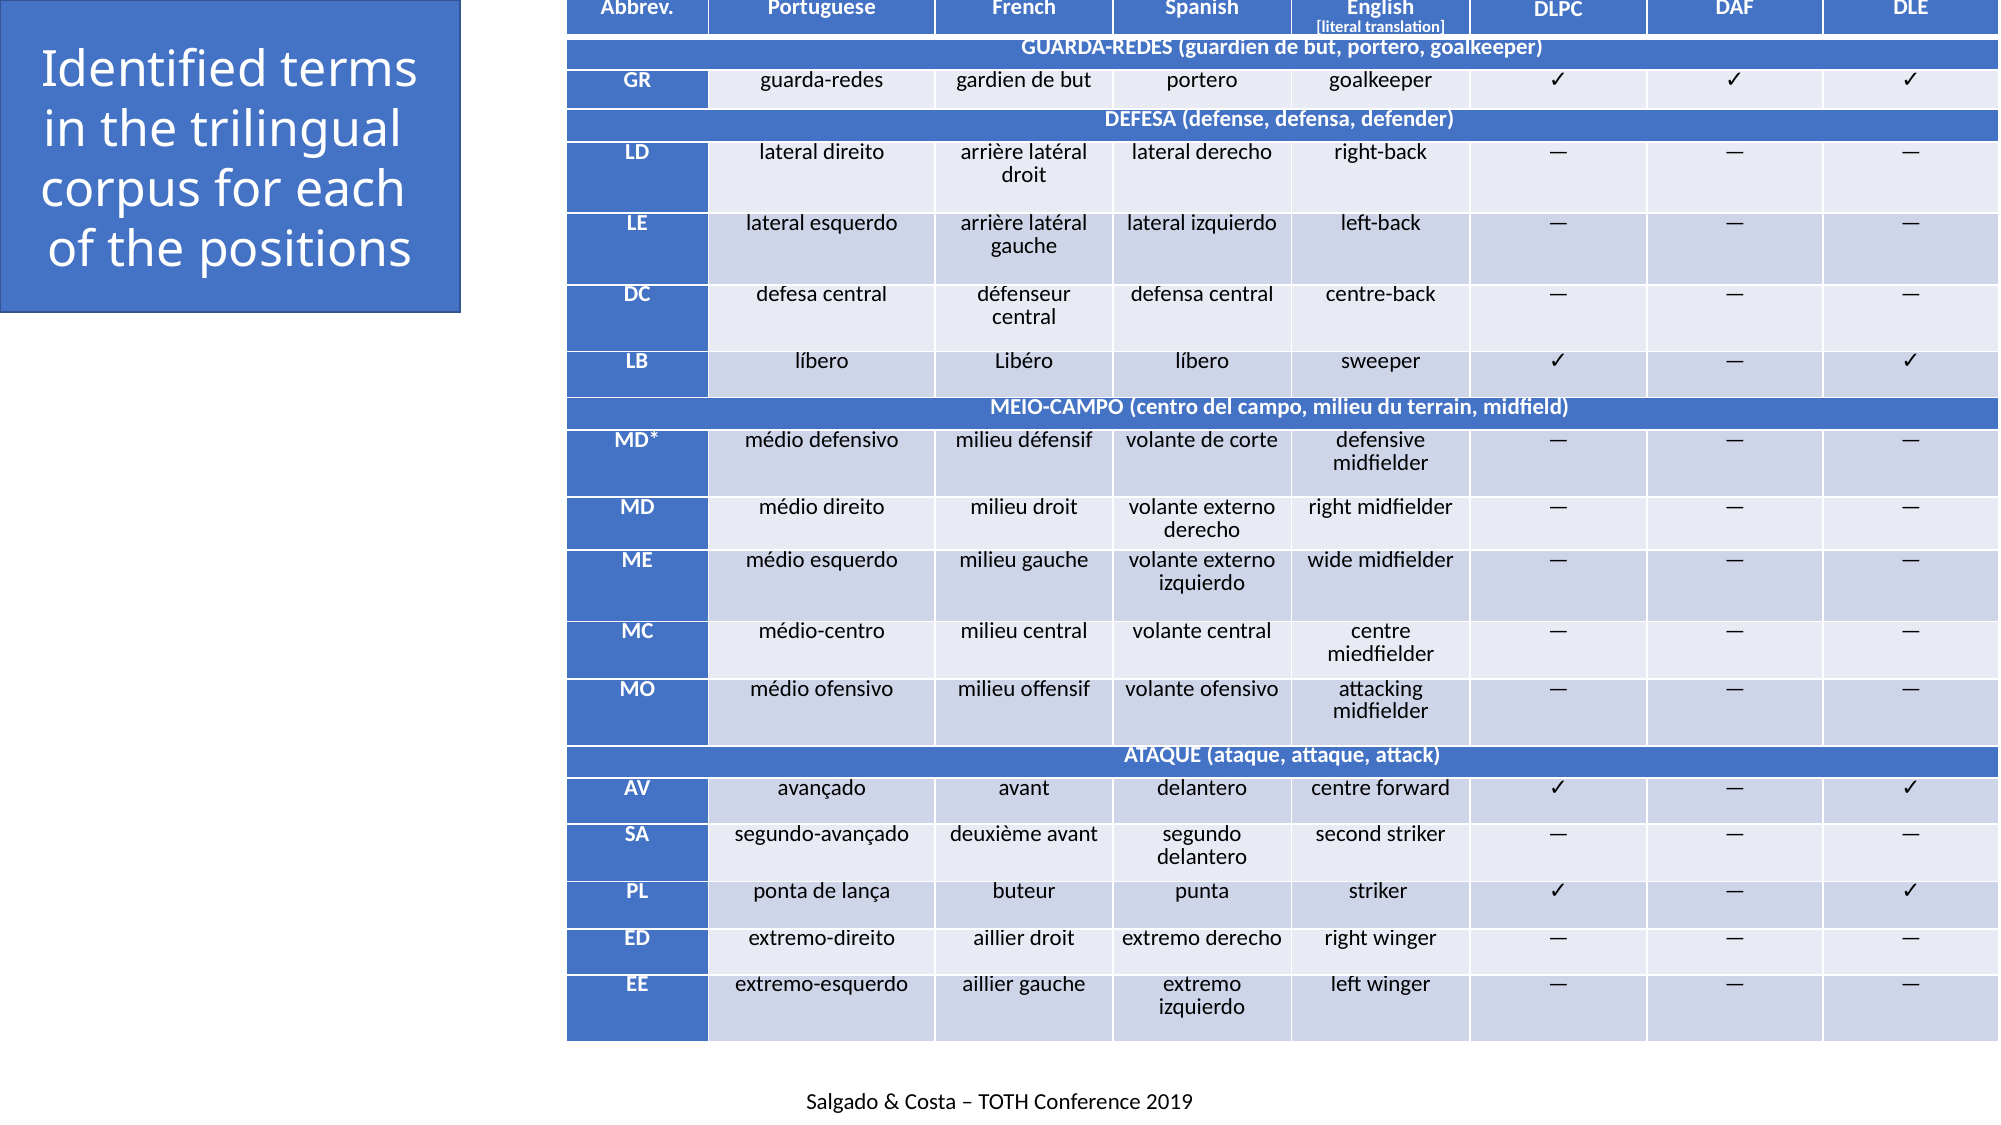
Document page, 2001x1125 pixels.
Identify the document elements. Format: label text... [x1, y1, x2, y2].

table_cell — [1648, 286, 1822, 351]
table_cell — [1471, 286, 1646, 351]
table_cell wide midfielder [1292, 551, 1469, 621]
table_header Abbrev. [567, 0, 708, 34]
table_cell Guarda-redes (guardien de but, portero, goalkeeper) [567, 40, 1998, 69]
table_cell ponta de lança [709, 882, 934, 928]
table_cell avançado [709, 779, 934, 823]
table_cell extremo izquierdo [1114, 976, 1291, 1041]
table_cell — [1471, 622, 1646, 678]
table_header DLE [1824, 0, 1998, 34]
table_cell deuxième avant [936, 825, 1112, 881]
table_cell — [1648, 352, 1822, 397]
table_cell défenseur central [936, 286, 1112, 351]
table_cell ✓ [1824, 779, 1998, 823]
table_cell — [1471, 680, 1646, 745]
table_cell volante ofensivo [1114, 680, 1291, 745]
table_cell portero [1114, 71, 1291, 108]
table_cell volante central [1114, 622, 1291, 678]
table_cell — [1648, 779, 1822, 823]
table_cell volante externo izquierdo [1114, 551, 1291, 621]
table_cell — [1648, 498, 1822, 549]
table_cell defesa central [709, 286, 934, 351]
text_box Salgado & Costa – TOTH Conference 2019 [0, 1078, 2000, 1121]
table_cell milieu droit [936, 498, 1112, 549]
table_cell right winger [1292, 930, 1469, 974]
table_cell — [1824, 622, 1998, 678]
table_cell LD [567, 143, 708, 212]
table_header DLPC [1471, 0, 1646, 34]
table_header Spanish [1114, 0, 1291, 34]
table_cell defensive midfielder [1292, 431, 1469, 496]
table_cell — [1648, 551, 1822, 621]
table_header DAF [1648, 0, 1822, 34]
table_cell striker [1292, 882, 1469, 928]
table_cell médio ofensivo [709, 680, 934, 745]
table_cell extremo-direito [709, 930, 934, 974]
table_cell — [1471, 214, 1646, 284]
table_header French [936, 0, 1112, 34]
table_cell médio-centro [709, 622, 934, 678]
table_cell médio defensivo [709, 431, 934, 496]
table_cell ✓ [1648, 71, 1822, 108]
table_cell goalkeeper [1292, 71, 1469, 108]
table_cell AV [567, 779, 708, 823]
table_cell — [1471, 976, 1646, 1041]
table_cell centre forward [1292, 779, 1469, 823]
table_cell — [1648, 882, 1822, 928]
table_header Portuguese [709, 0, 934, 34]
table_cell MO [567, 680, 708, 745]
table_cell MD [567, 498, 708, 549]
table_cell gardien de but [936, 71, 1112, 108]
table_cell left-back [1292, 214, 1469, 284]
table_cell líbero [709, 352, 934, 397]
table_cell — [1824, 680, 1998, 745]
table_cell meio-campo (centro del campo, milieu du terrain, midfield) [567, 398, 1998, 429]
table_cell milieu central [936, 622, 1112, 678]
table_cell — [1471, 551, 1646, 621]
table_cell EE [567, 976, 708, 1041]
table_cell líbero [1114, 352, 1291, 397]
table_cell ✓ [1824, 352, 1998, 397]
table_cell LB [567, 352, 708, 397]
table_cell — [1824, 214, 1998, 284]
table_cell — [1824, 825, 1998, 881]
table_cell MC [567, 622, 708, 678]
table_cell delantero [1114, 779, 1291, 823]
table_cell volante externo derecho [1114, 498, 1291, 549]
table_cell second striker [1292, 825, 1469, 881]
table_cell lateral derecho [1114, 143, 1291, 212]
table_cell — [1648, 431, 1822, 496]
table_cell DC [567, 286, 708, 351]
table_cell volante de corte [1114, 431, 1291, 496]
table_cell milieu offensif [936, 680, 1112, 745]
table_cell Defesa (defense, defensa, defender) [567, 110, 1998, 141]
table_cell PL [567, 882, 708, 928]
table_cell — [1648, 622, 1822, 678]
table_cell médio direito [709, 498, 934, 549]
table_cell MD* [567, 431, 708, 496]
table_cell — [1824, 976, 1998, 1041]
table_cell right midfielder [1292, 498, 1469, 549]
table_cell aillier droit [936, 930, 1112, 974]
table_cell — [1824, 286, 1998, 351]
table_cell lateral direito [709, 143, 934, 212]
table_cell ME [567, 551, 708, 621]
table_cell centre miedfielder [1292, 622, 1469, 678]
table_cell ✓ [1471, 71, 1646, 108]
table_cell — [1471, 498, 1646, 549]
table_cell guarda-redes [709, 71, 934, 108]
table_cell — [1648, 143, 1822, 212]
table_header English [literal translation] [1292, 0, 1469, 34]
table_cell — [1648, 214, 1822, 284]
table_cell — [1824, 143, 1998, 212]
table_cell segundo delantero [1114, 825, 1291, 881]
table_cell punta [1114, 882, 1291, 928]
table_cell — [1824, 551, 1998, 621]
table_cell — [1648, 976, 1822, 1041]
table_cell buteur [936, 882, 1112, 928]
table_cell — [1648, 680, 1822, 745]
table_cell — [1471, 143, 1646, 212]
table_cell ✓ [1471, 882, 1646, 928]
table_cell Libéro [936, 352, 1112, 397]
table_cell ✓ [1824, 882, 1998, 928]
table_cell SA [567, 825, 708, 881]
table_cell arrière latéral droit [936, 143, 1112, 212]
table_cell avant [936, 779, 1112, 823]
table_cell — [1471, 431, 1646, 496]
table_cell sweeper [1292, 352, 1469, 397]
table_cell centre-back [1292, 286, 1469, 351]
table_cell GR [567, 71, 708, 108]
table_cell extremo-esquerdo [709, 976, 934, 1041]
table_cell médio esquerdo [709, 551, 934, 621]
table_cell ✓ [1471, 352, 1646, 397]
table_cell — [1648, 825, 1822, 881]
table_cell LE [567, 214, 708, 284]
table_cell — [1824, 930, 1998, 974]
table_cell segundo-avançado [709, 825, 934, 881]
table_cell — [1471, 930, 1646, 974]
table_cell — [1471, 825, 1646, 881]
table_cell lateral esquerdo [709, 214, 934, 284]
table_cell left winger [1292, 976, 1469, 1041]
table_cell defensa central [1114, 286, 1291, 351]
table_cell attacking midfielder [1292, 680, 1469, 745]
table_cell lateral izquierdo [1114, 214, 1291, 284]
table_cell right-back [1292, 143, 1469, 212]
table_cell — [1824, 431, 1998, 496]
table_cell arrière latéral gauche [936, 214, 1112, 284]
table_cell ✓ [1824, 71, 1998, 108]
table_cell — [1824, 498, 1998, 549]
table_cell Ataque (ataque, attaque, attack) [567, 747, 1998, 777]
table_cell ED [567, 930, 708, 974]
table_cell milieu gauche [936, 551, 1112, 621]
table_cell — [1648, 930, 1822, 974]
table_cell ✓ [1471, 779, 1646, 823]
text_box Identified terms in the trilingual corpus for each of the positions [0, 0, 461, 313]
table_cell milieu défensif [936, 431, 1112, 496]
table_cell aillier gauche [936, 976, 1112, 1041]
table_cell extremo derecho [1114, 930, 1291, 974]
